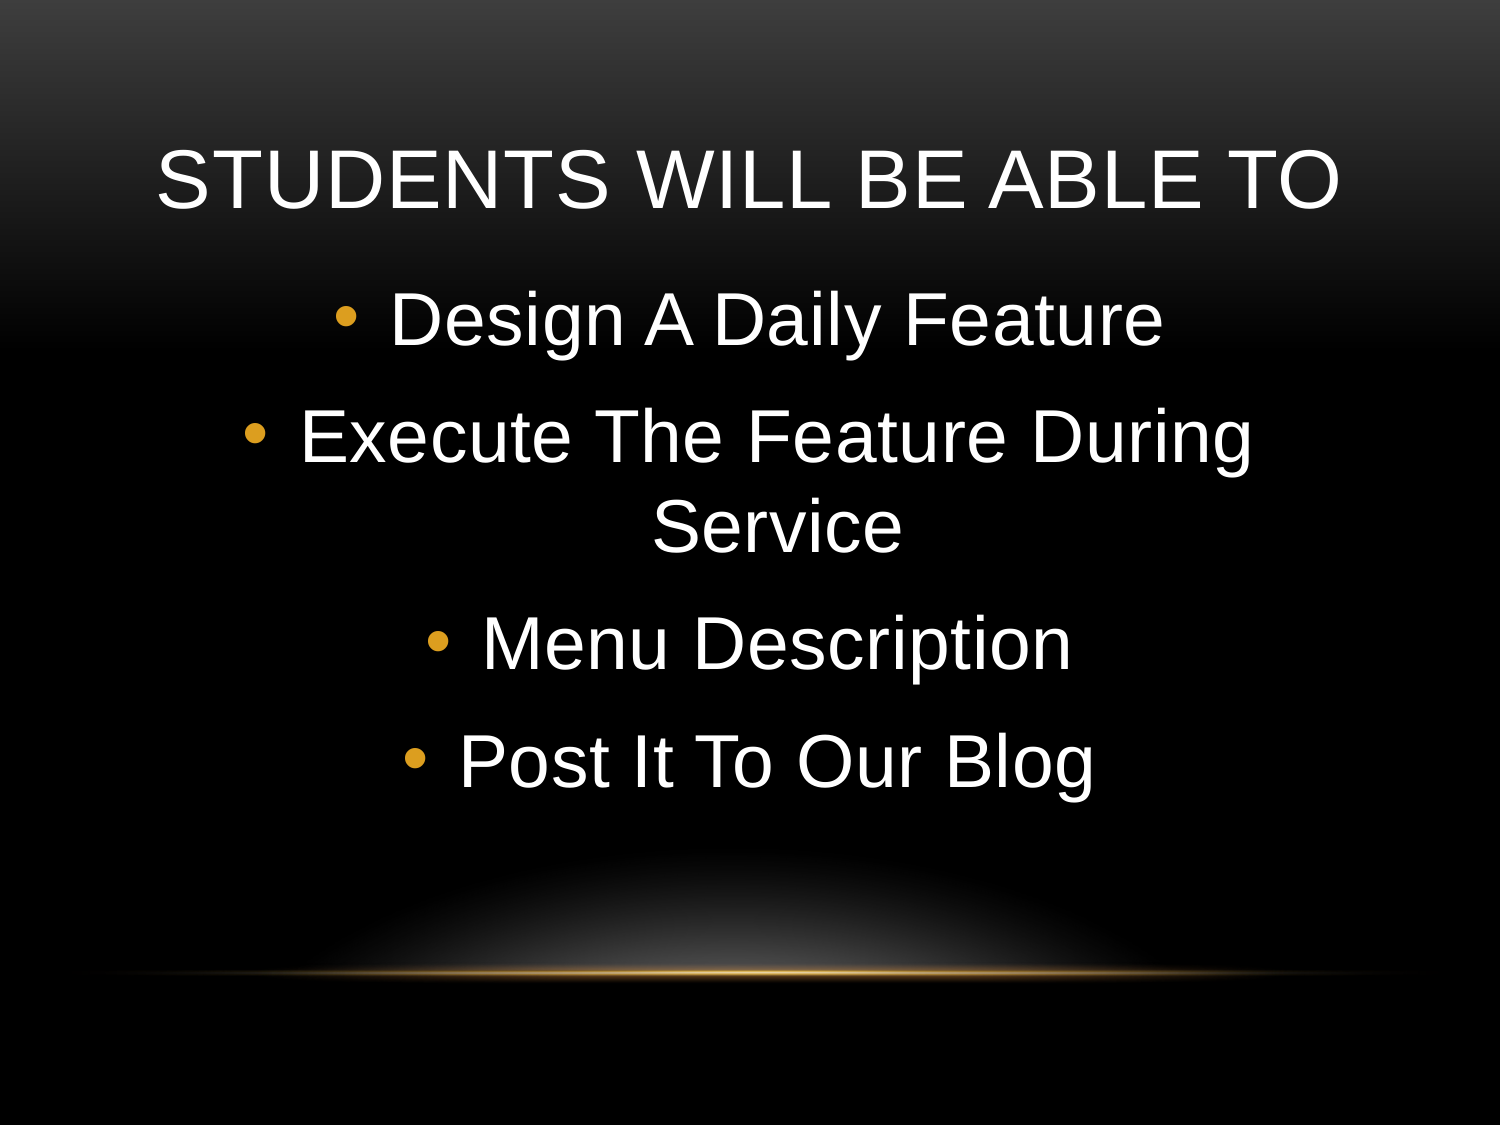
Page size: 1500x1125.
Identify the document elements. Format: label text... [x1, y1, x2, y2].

list Design A Daily Feature Execute The Feature During Service Menu Description Post It To Our Blog [99, 262, 1400, 938]
title Students Will Be Able To [99, 45, 1400, 233]
picture [0, 0, 1500, 1125]
